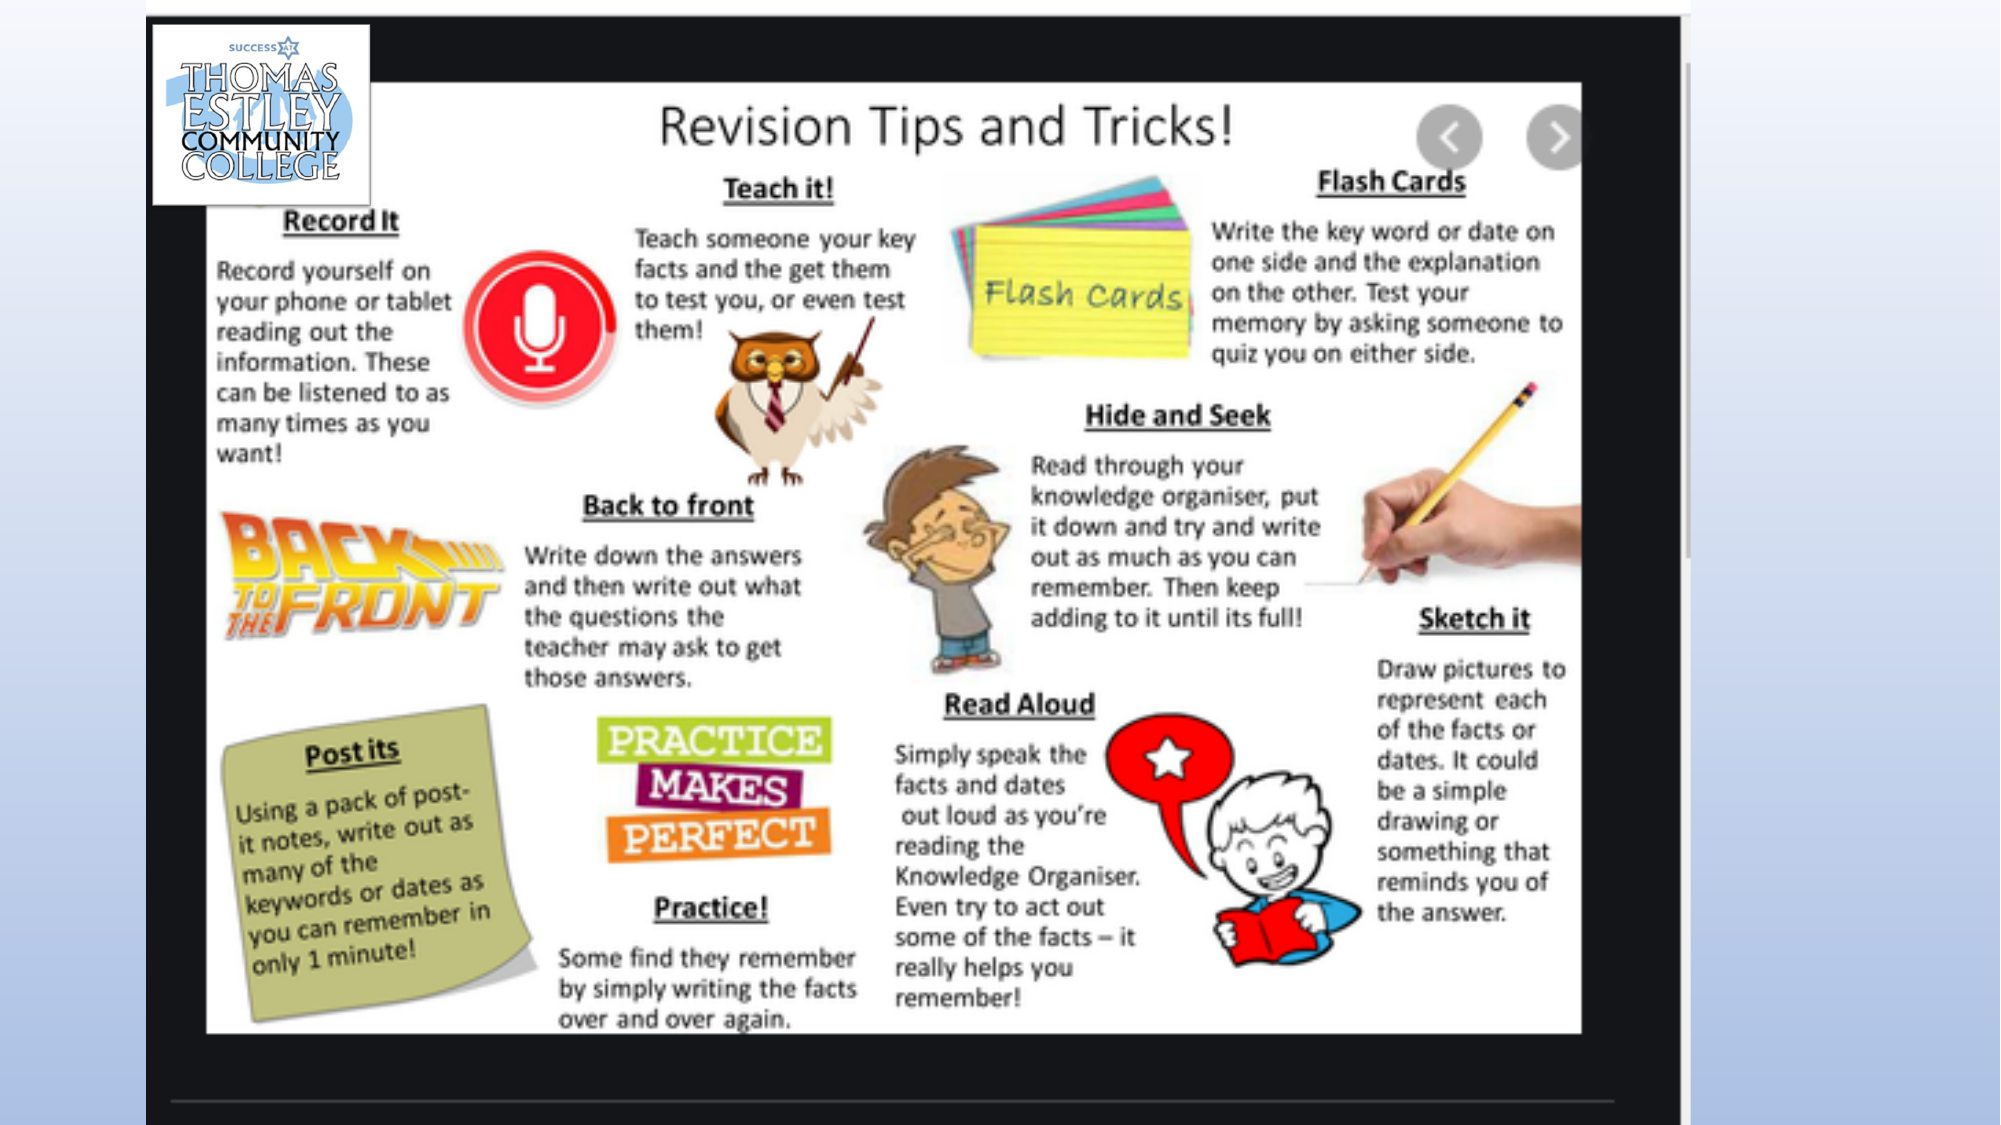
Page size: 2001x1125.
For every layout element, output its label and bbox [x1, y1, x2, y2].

picture [146, 0, 1691, 1125]
